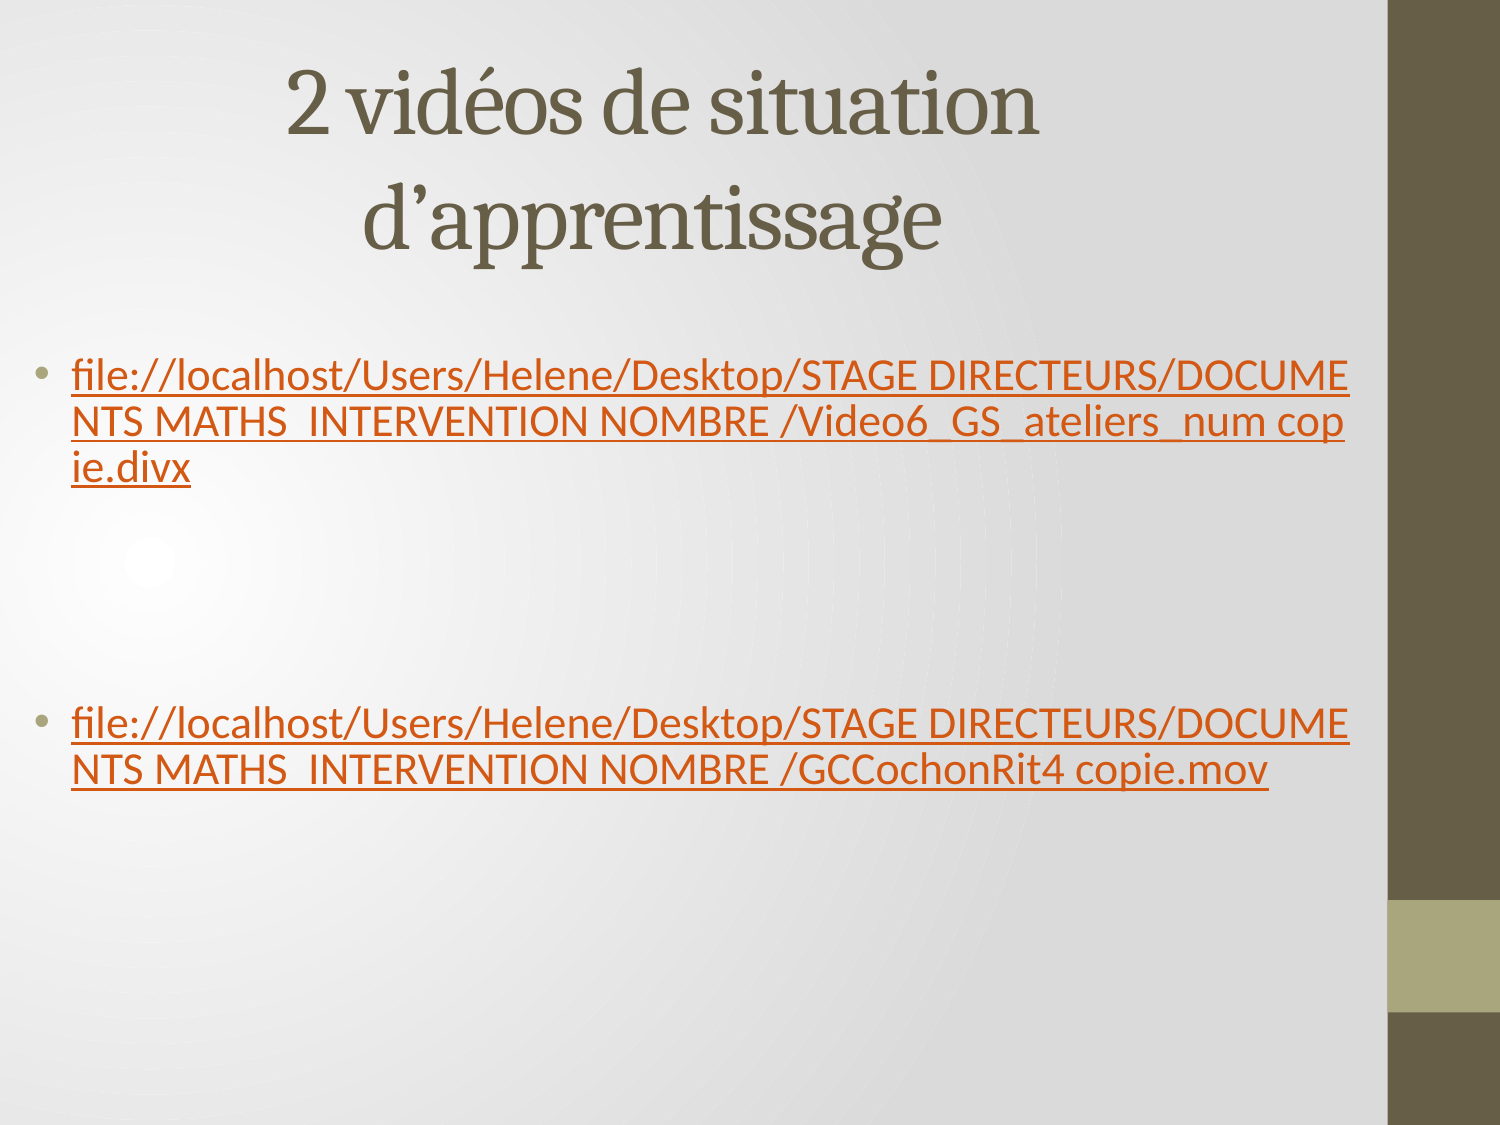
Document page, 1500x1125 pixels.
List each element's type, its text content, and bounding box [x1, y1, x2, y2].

title 2 vidéos de situation d’apprentissage [0, 45, 1325, 263]
list file://localhost/Users/Helene/Desktop/STAGE DIRECTEURS/DOCUMENTS MATHS INTERVENTION NOMBRE /Video6_GS_ateliers_num copie.divx file://localhost/Users/Helene/Desktop/STAGE DIRECTEURS/DOCUMENTS MATHS INTERVENTION NOMBRE /GCCochonRit4 copie.mov [0, 337, 1366, 1039]
